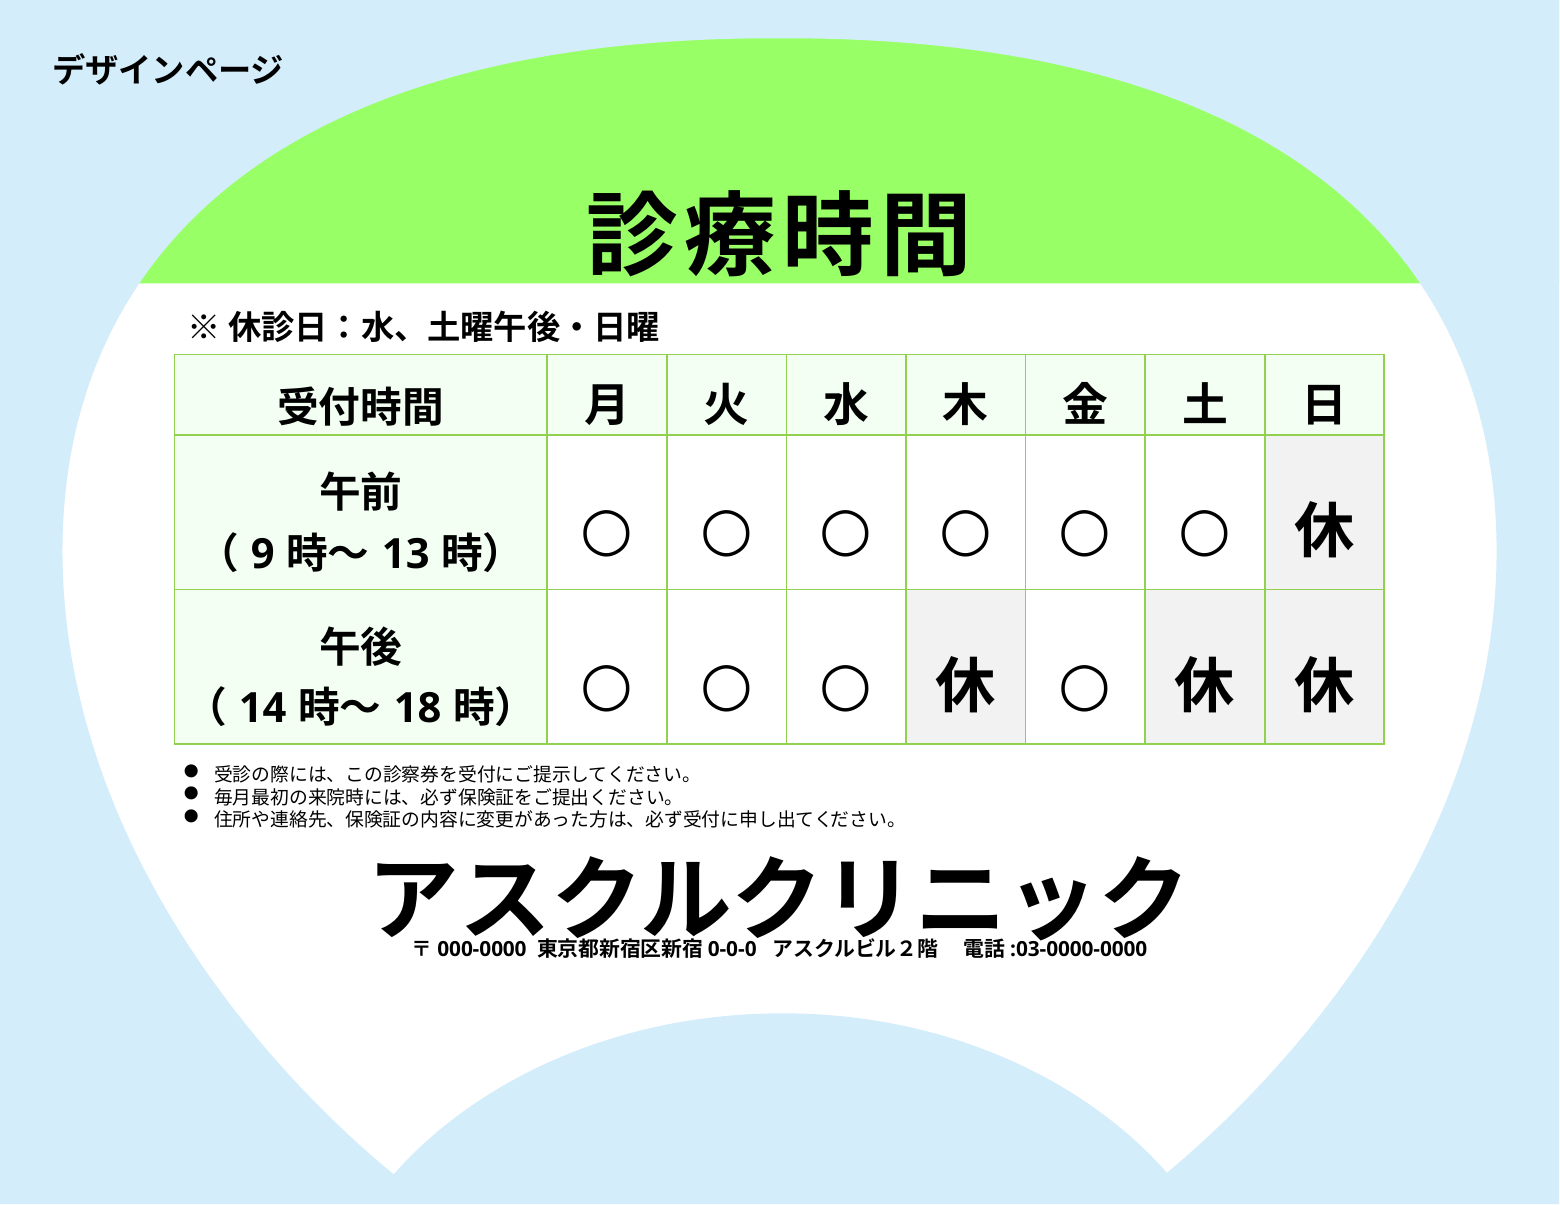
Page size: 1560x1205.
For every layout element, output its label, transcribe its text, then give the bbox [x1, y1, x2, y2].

table_cell ○ [1026, 590, 1144, 743]
text_box ※休診日：水、土曜午後・日曜 [172, 298, 1052, 354]
text_box 診療時間 [237, 169, 1322, 295]
table_cell ○ [548, 436, 666, 589]
table_cell ○ [548, 590, 666, 743]
table_cell 休 [1266, 590, 1383, 743]
table_header 受付時間 [175, 355, 546, 434]
table_header 月 [548, 355, 666, 434]
table_cell ○ [787, 590, 905, 743]
text_box 〒000-0000 東京都新宿区新宿0-0-0 アスクルビル２階 電話:03-0000-0000 [397, 928, 1163, 968]
table_cell 休 [1266, 436, 1383, 589]
table_cell ○ [1146, 436, 1264, 589]
table_header 日 [1266, 355, 1383, 434]
table_header 水 [787, 355, 905, 434]
table_cell 午後 （14時～18時） [175, 590, 546, 743]
table_header 金 [1026, 355, 1144, 434]
table_cell ○ [668, 436, 786, 589]
text_box デザインページ [37, 42, 300, 97]
table_cell ○ [787, 436, 905, 589]
text_box アスクルクリニック [168, 833, 1391, 959]
table_cell 休 [1146, 590, 1264, 743]
table_header 火 [668, 355, 786, 434]
table_cell ○ [907, 436, 1025, 589]
table_cell 休 [907, 590, 1025, 743]
table_header 木 [907, 355, 1025, 434]
table_cell ○ [668, 590, 786, 743]
table_cell ○ [1026, 436, 1144, 589]
text_box 受診の際には、この診察券を受付にご提示してください。 毎月最初の来院時には、必ず保険証をご提出ください。 住所や連絡先、保険証の内容に変更があった方は、必ず受付に申し出てください。 [168, 755, 1358, 833]
table_cell 午前 （9時～13時） [175, 436, 546, 589]
table_header 土 [1146, 355, 1264, 434]
